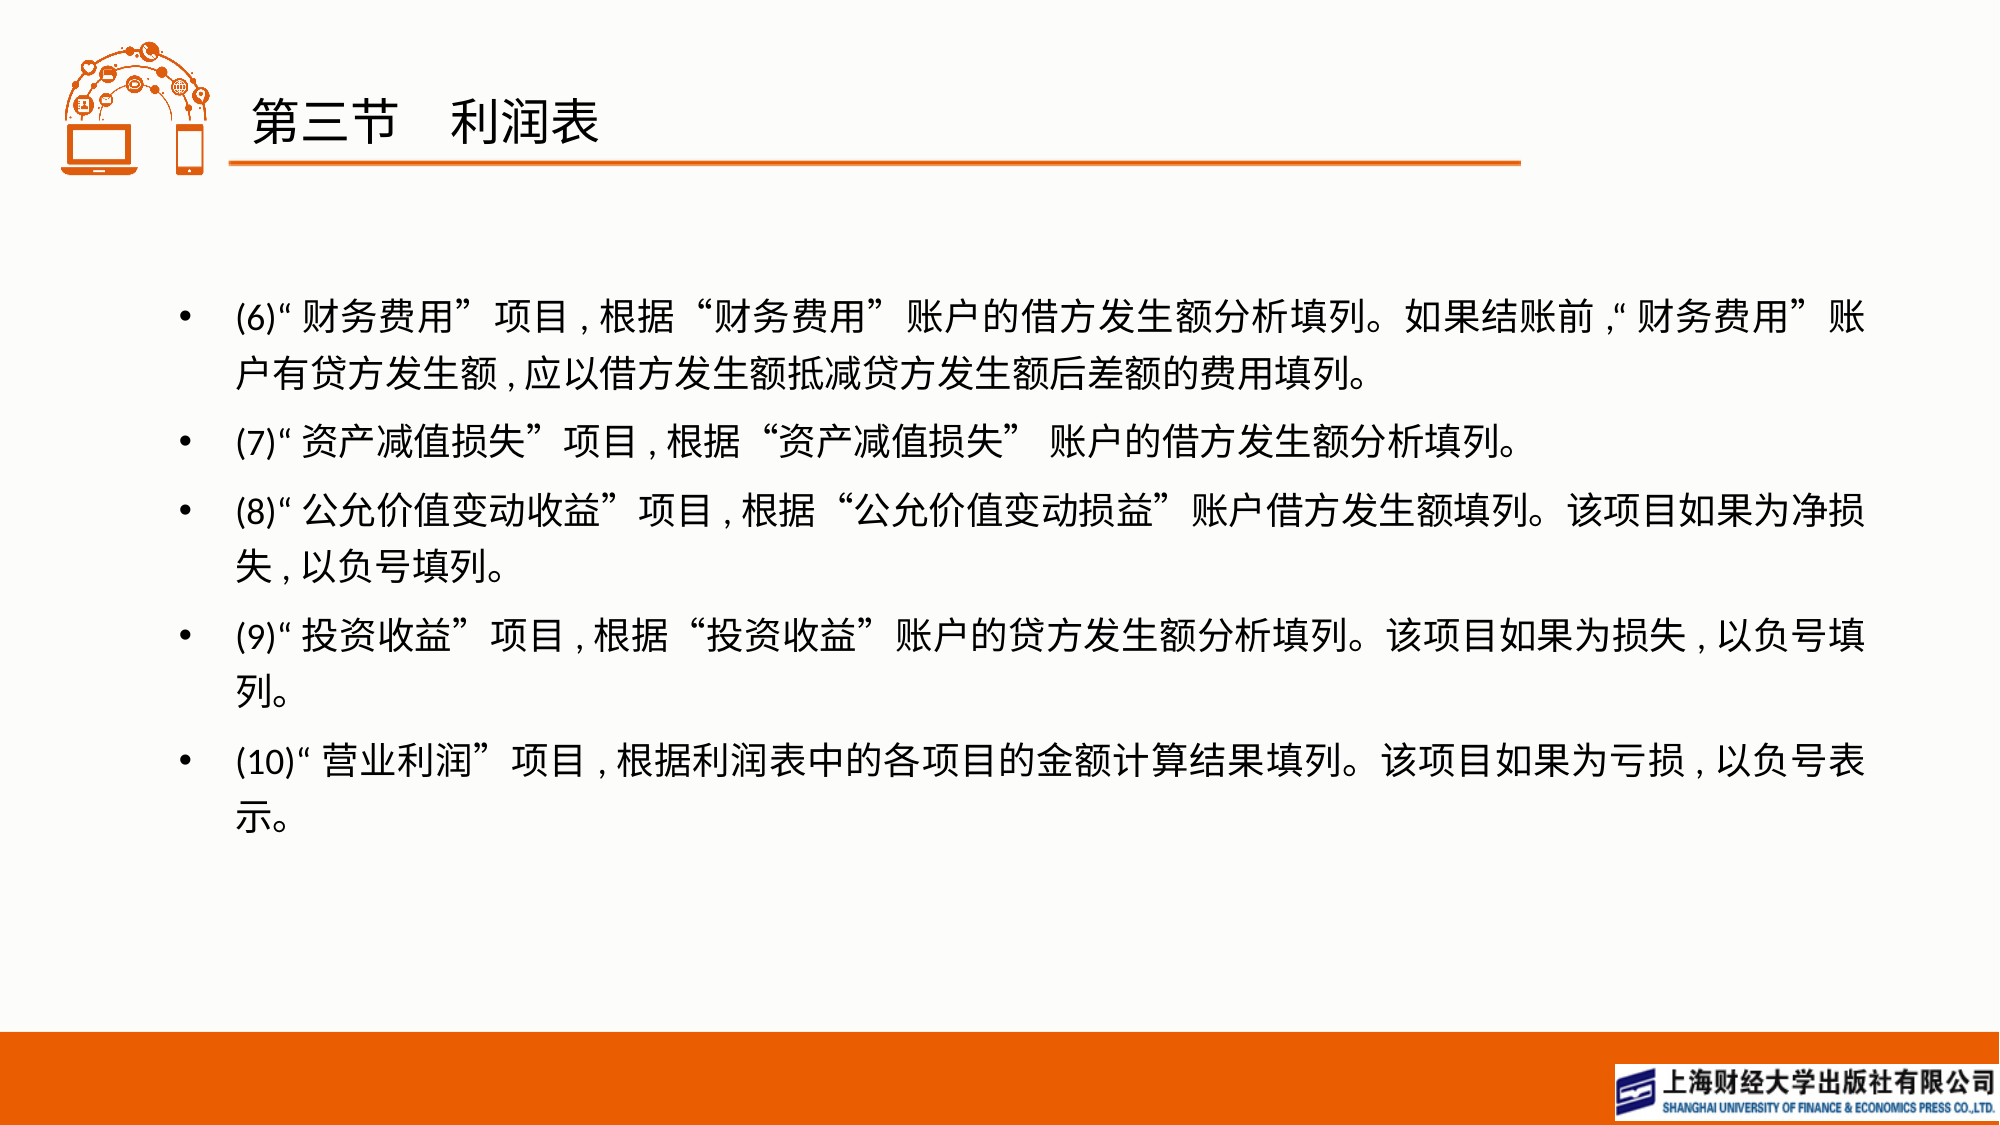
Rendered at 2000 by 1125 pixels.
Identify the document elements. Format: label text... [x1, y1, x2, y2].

title 第三节 利润表 [235, 82, 1605, 189]
list (6)“财务费用”项目,根据“财务费用”账户的借方发生额分析填列。如果结账前,“财务费用”账户有贷方发生额,应以借方发生额抵减贷方发生额后差额的费用填列。 (7)“资产减值损失”项目,根据“资产减值损失” 账户的借方发生额分析填列。 (8)“公允价值变动收益”项目,根据“公允价值变动损益”账户借方发生额填列。该项目如果为净损失,以负号填列。 (9)“投资收益”项目,根据“投资收益”账户的贷方发生额分析填列。该项目如果为损失,以负号填列。 (10)“营业利润”项目,根据利润表中的各项目的金额计算结果填列。该项目如果为亏损,以负号表示。 [163, 274, 1882, 995]
picture [0, 0, 2000, 1125]
